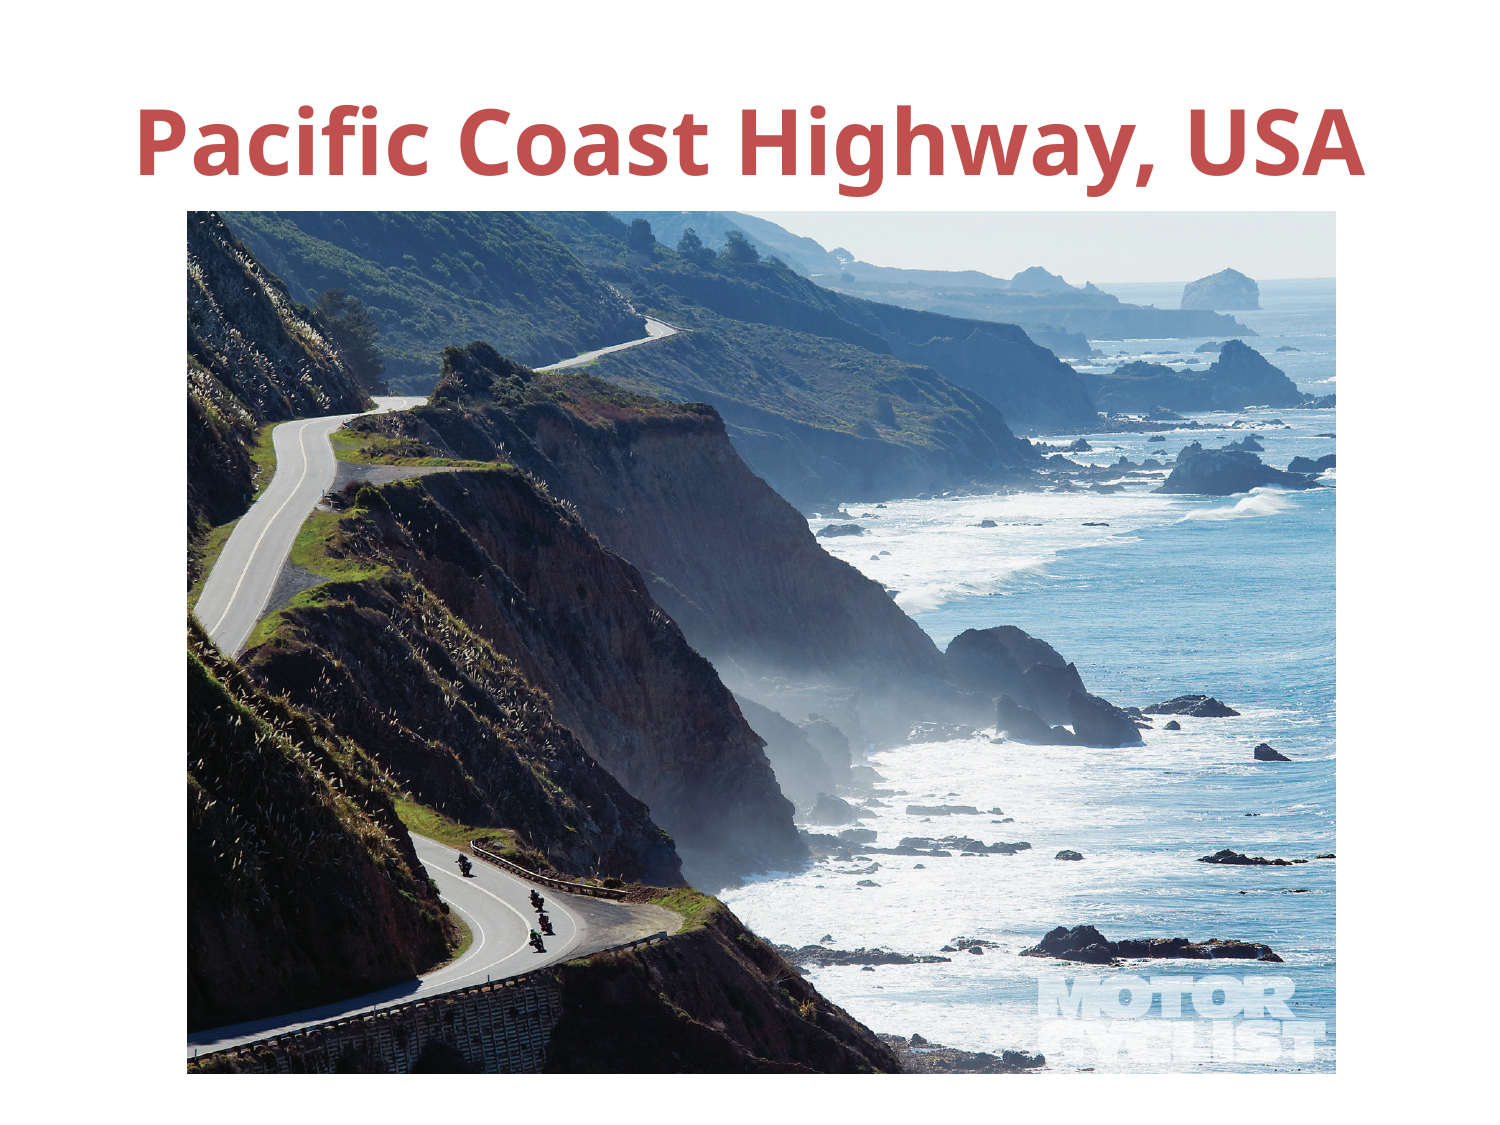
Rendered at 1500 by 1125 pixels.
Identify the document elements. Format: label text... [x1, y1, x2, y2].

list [187, 211, 1337, 1074]
title Pacific Coast Highway, USA [75, 45, 1425, 233]
